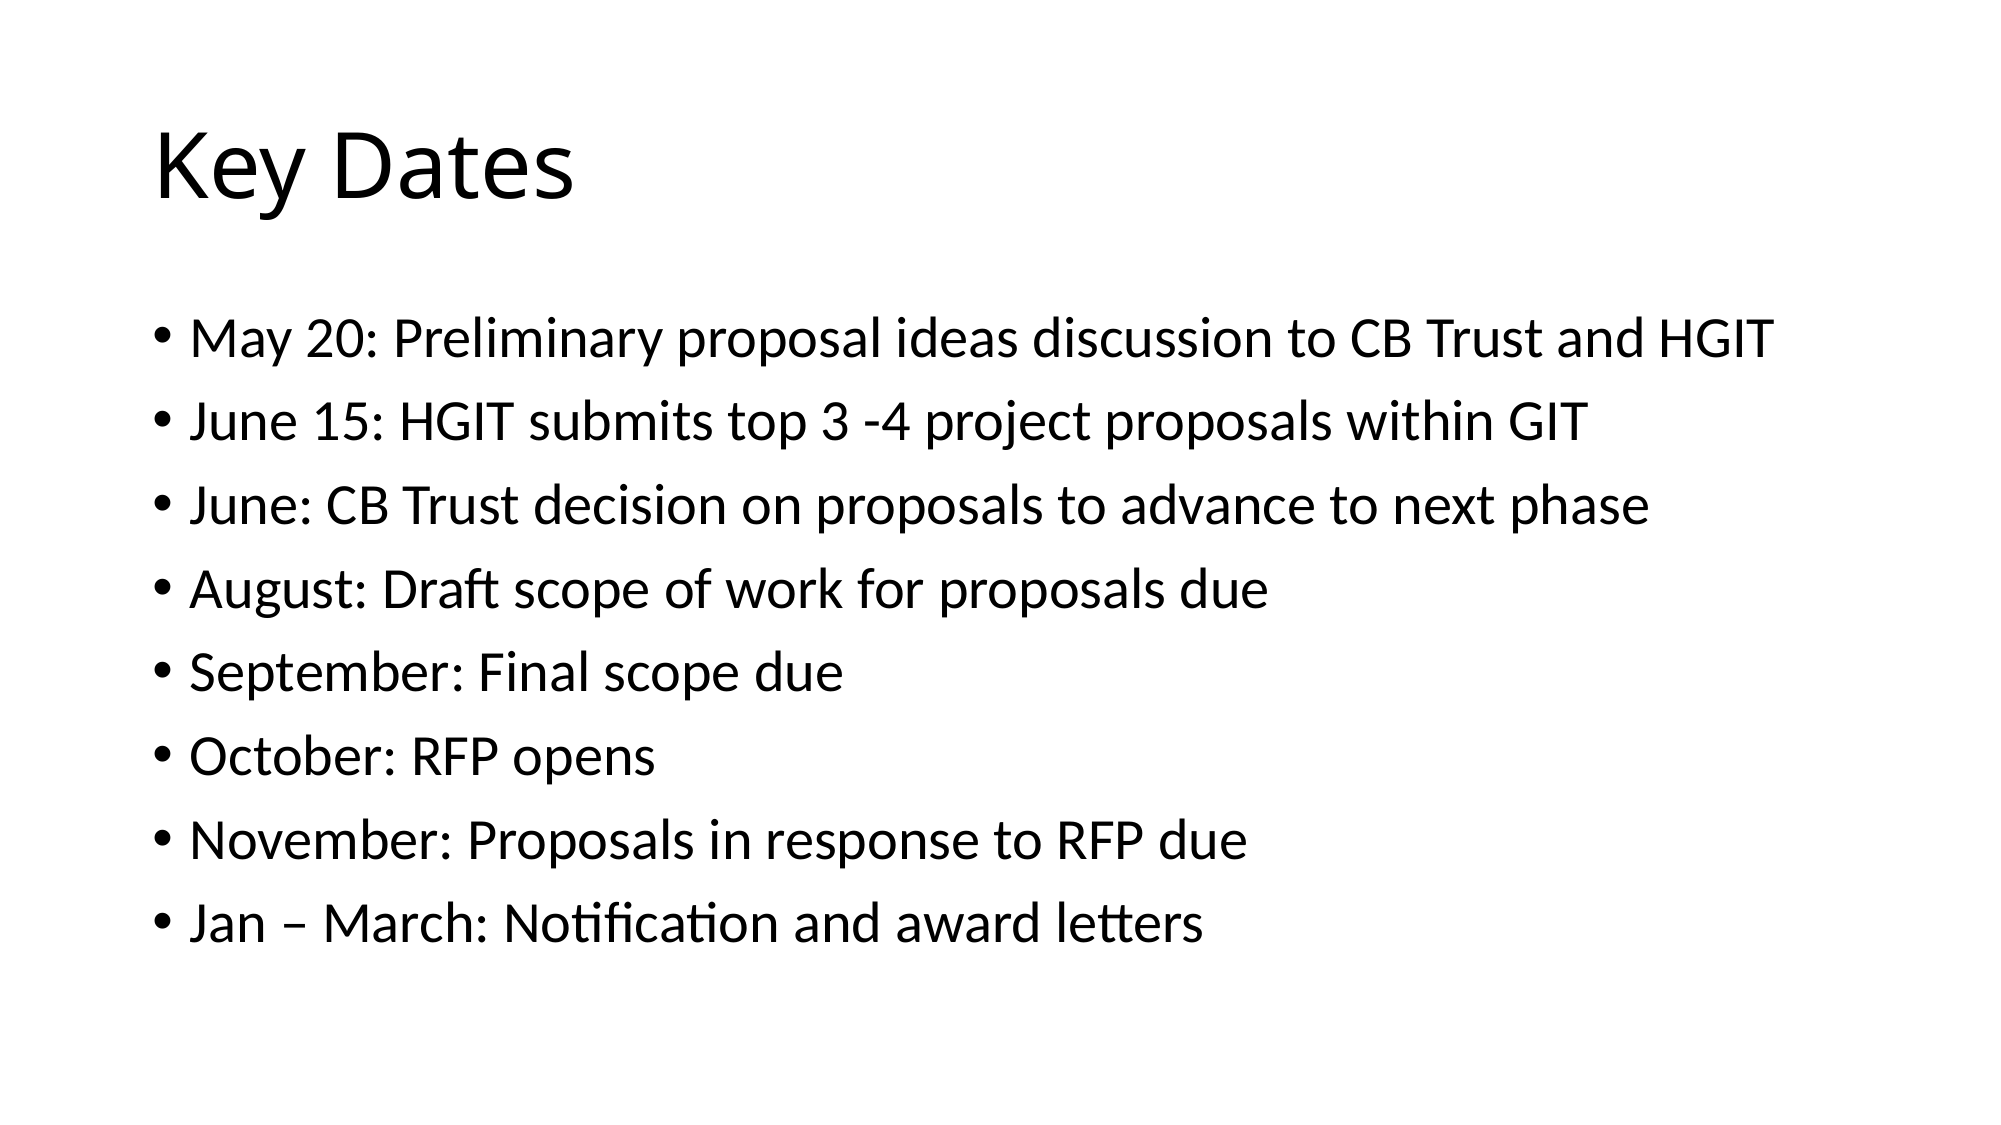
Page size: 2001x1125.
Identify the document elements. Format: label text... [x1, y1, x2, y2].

list May 20: Preliminary proposal ideas discussion to CB Trust and HGIT June 15: HGIT submits top 3 -4 project proposals within GIT June: CB Trust decision on proposals to advance to next phase August: Draft scope of work for proposals due September: Final scope due October: RFP opens November: Proposals in response to RFP due Jan – March: Notification and award letters [137, 299, 1863, 1014]
title Key Dates [137, 59, 1863, 278]
